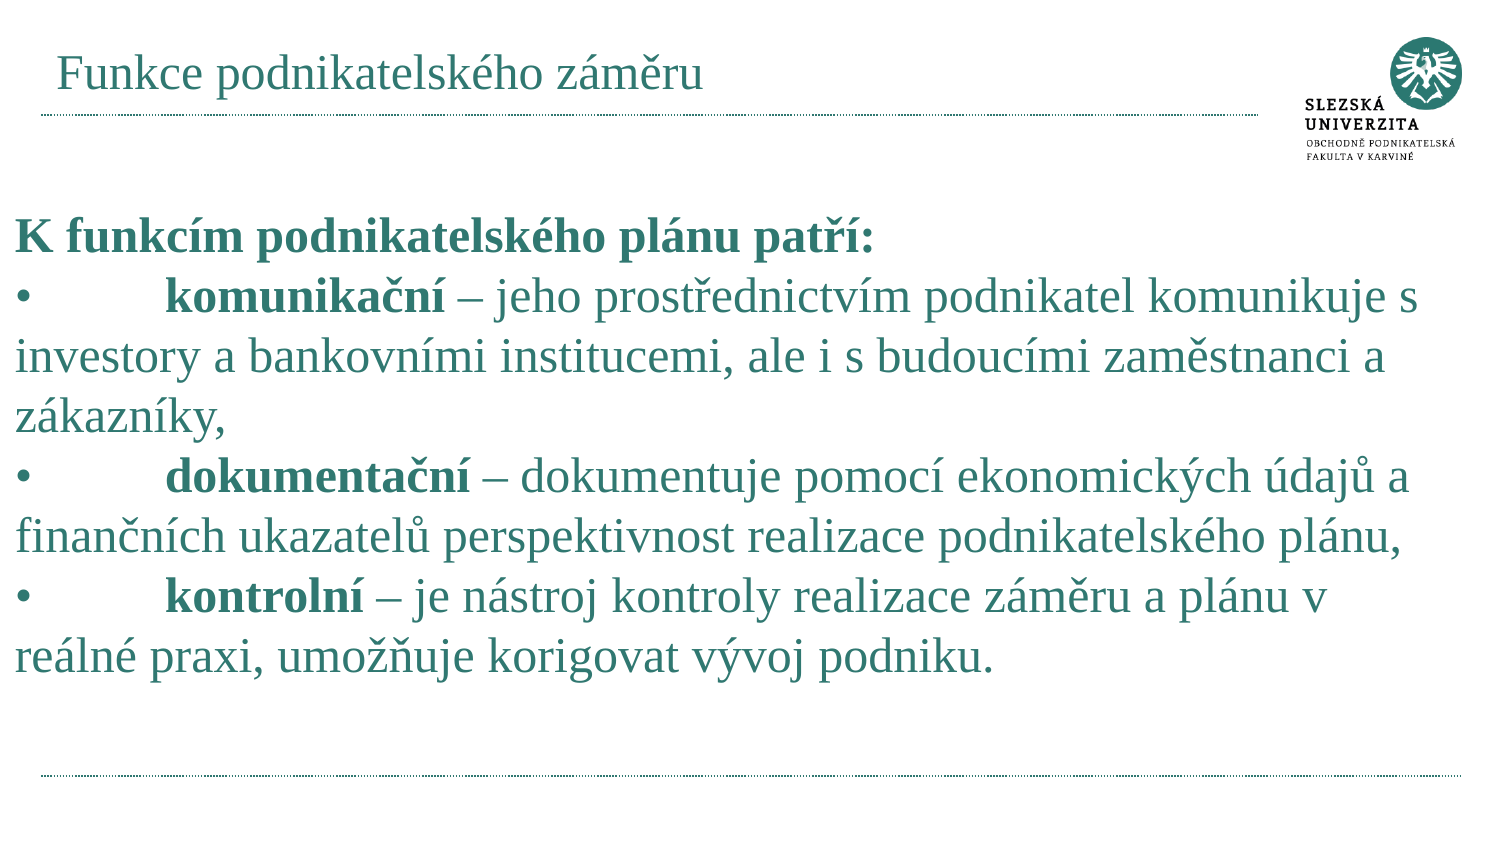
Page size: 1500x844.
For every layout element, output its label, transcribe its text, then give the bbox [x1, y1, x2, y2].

text_box K funkcím podnikatelského plánu patří: • komunikační – jeho prostřednictvím podnikatel komunikuje s investory a bankovními institucemi, ale i s budoucími zaměstnanci a zákazníky, • dokumentační – dokumentuje pomocí ekonomických údajů a finančních ukazatelů perspektivnost realizace podnikatelského plánu, • kontrolní – je nástroj kontroly realizace záměru a plánu v reálné praxi, umožňuje korigovat vývoj podniku. [0, 150, 1465, 735]
title Funkce podnikatelského záměru [41, 32, 1211, 116]
picture [1305, 37, 1462, 150]
